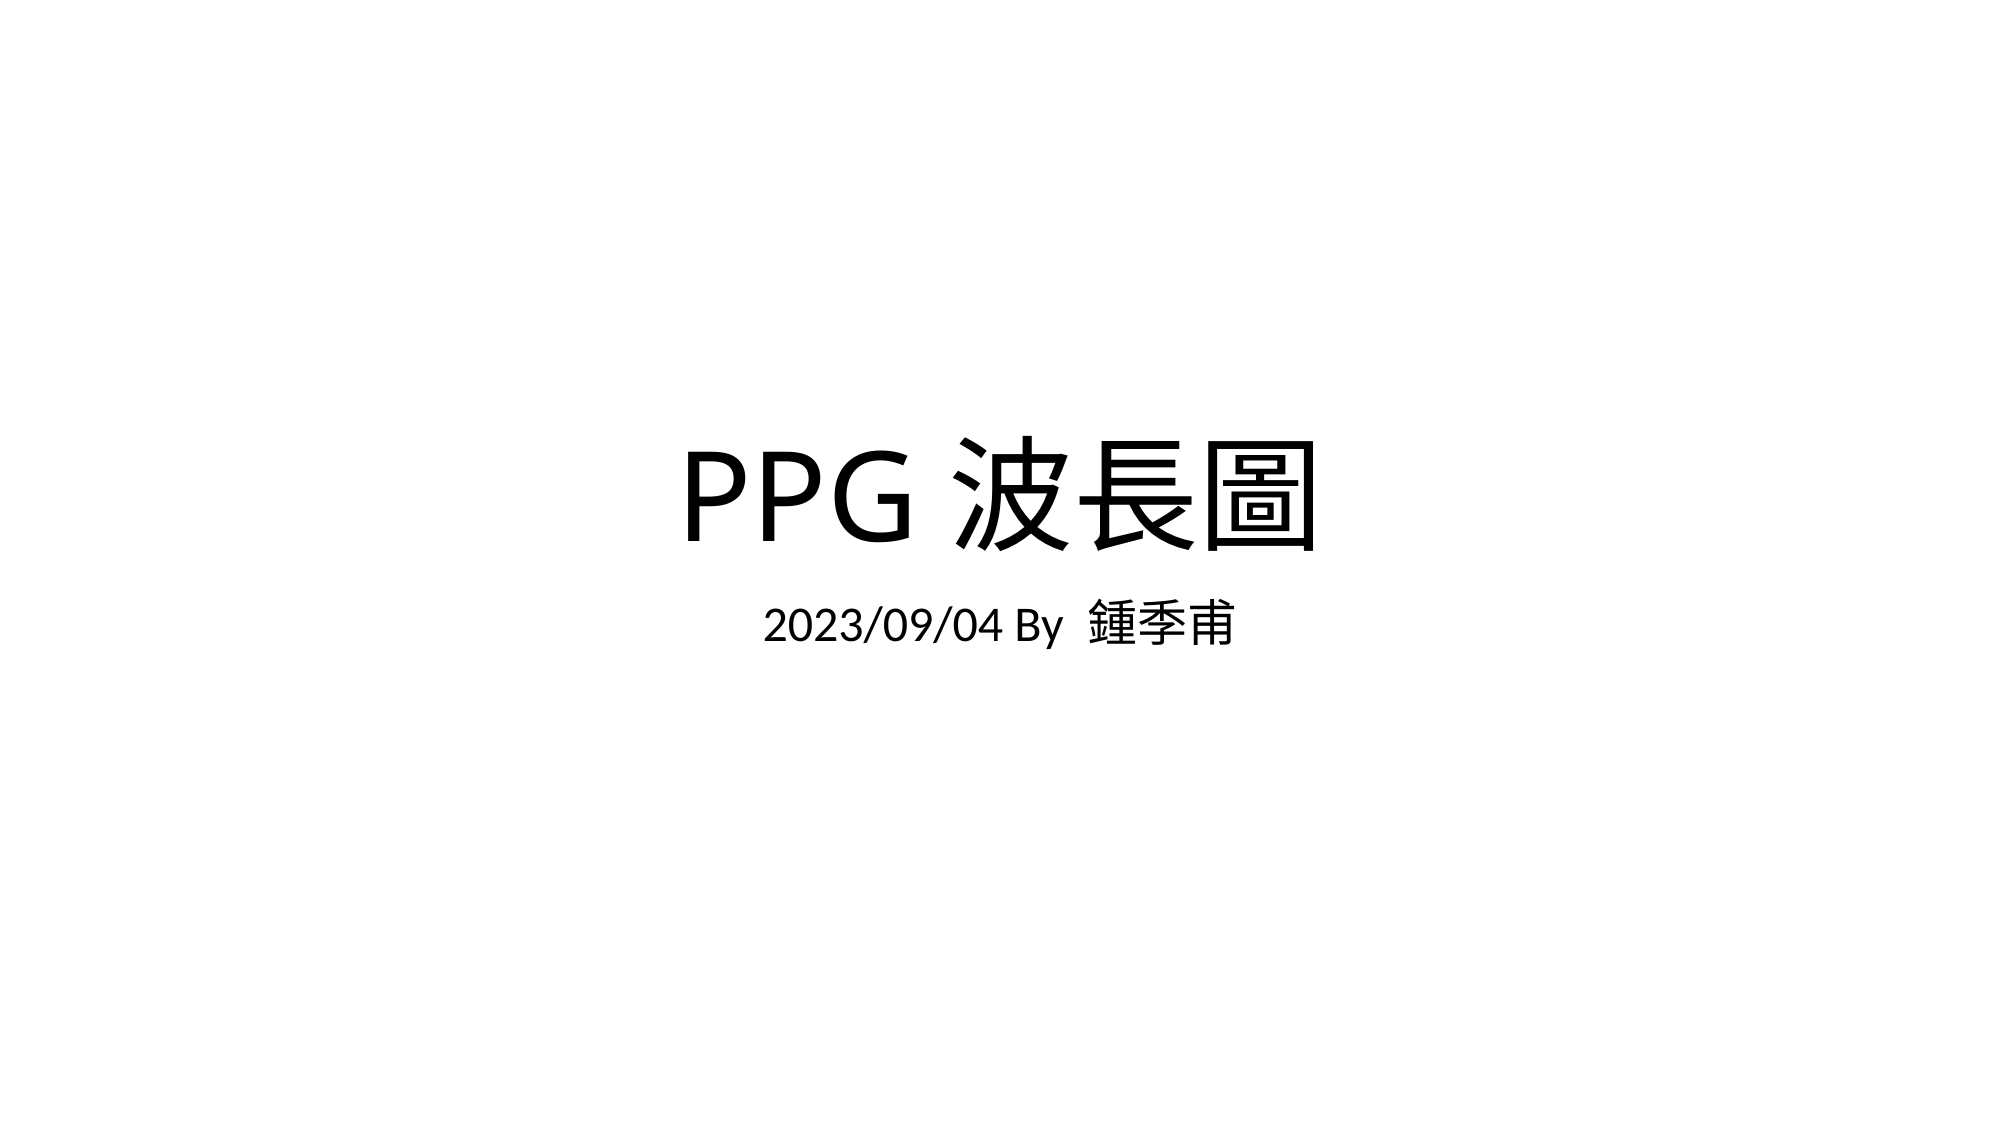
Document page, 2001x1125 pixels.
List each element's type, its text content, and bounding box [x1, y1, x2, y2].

subtitle 2023/09/04 By 鍾季甫 [249, 590, 1750, 863]
title PPG波長圖 [249, 184, 1750, 576]
